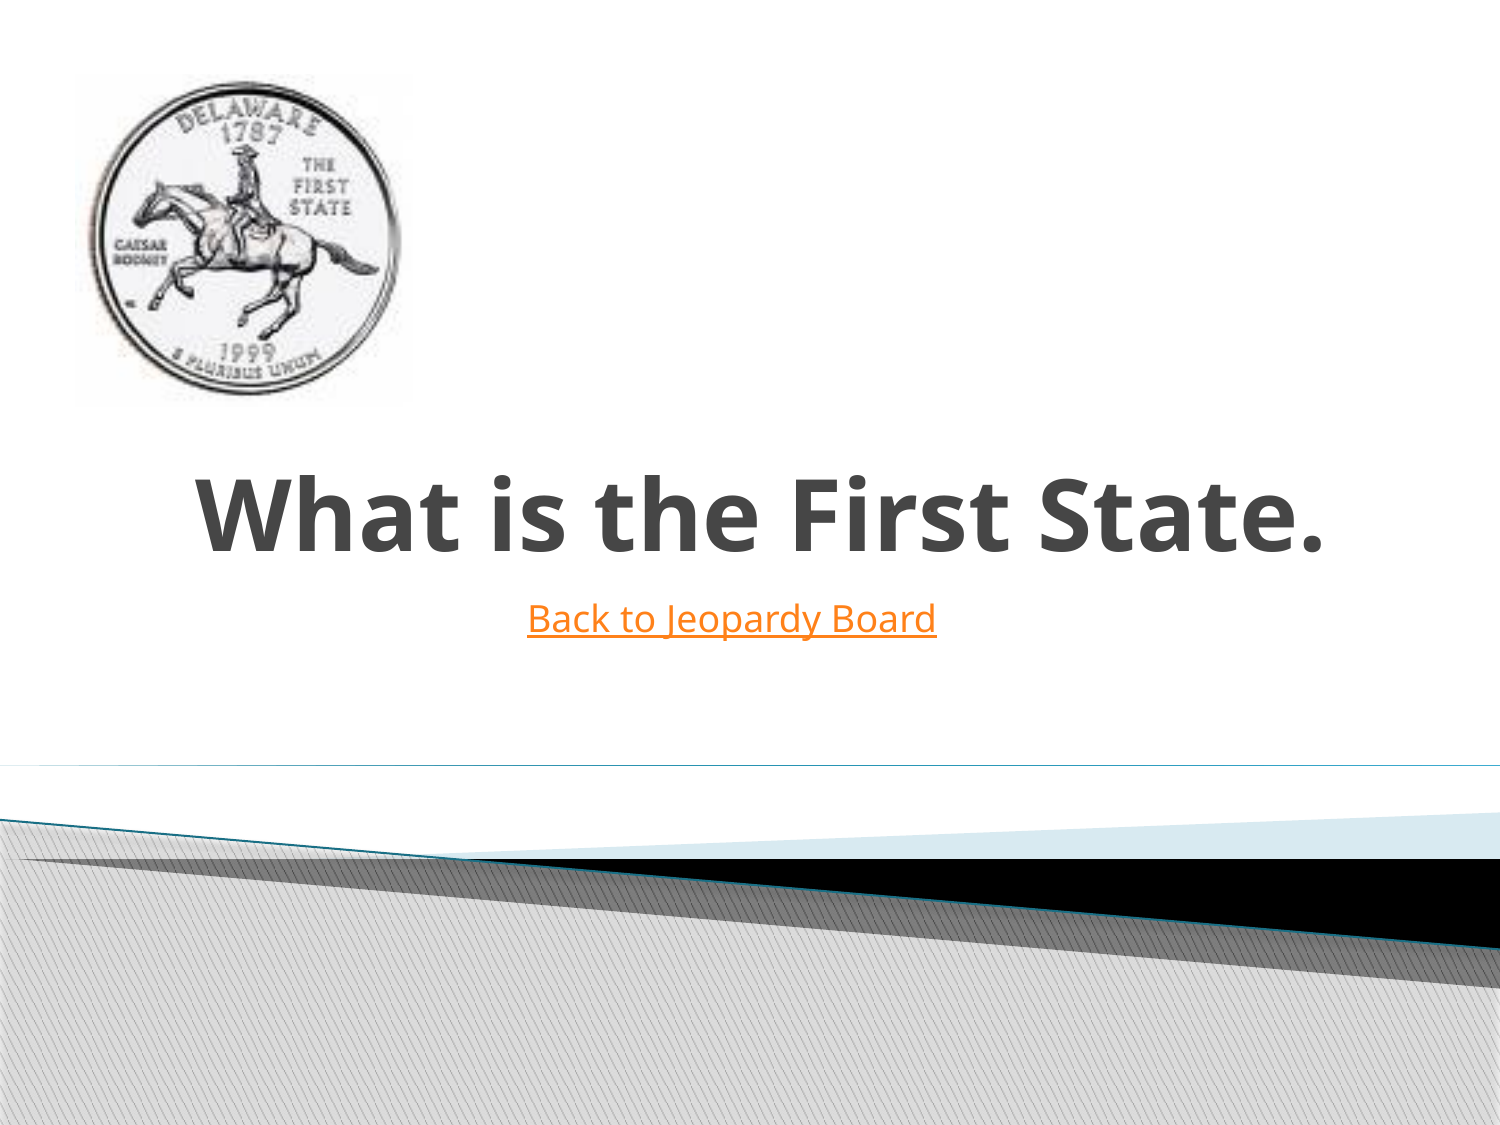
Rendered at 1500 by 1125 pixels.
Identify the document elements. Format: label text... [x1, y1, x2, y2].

title What is the First State. [125, 337, 1400, 579]
picture [5, 859, 1500, 989]
picture [74, 74, 413, 408]
text_box Back to Jeopardy Board [512, 587, 963, 654]
